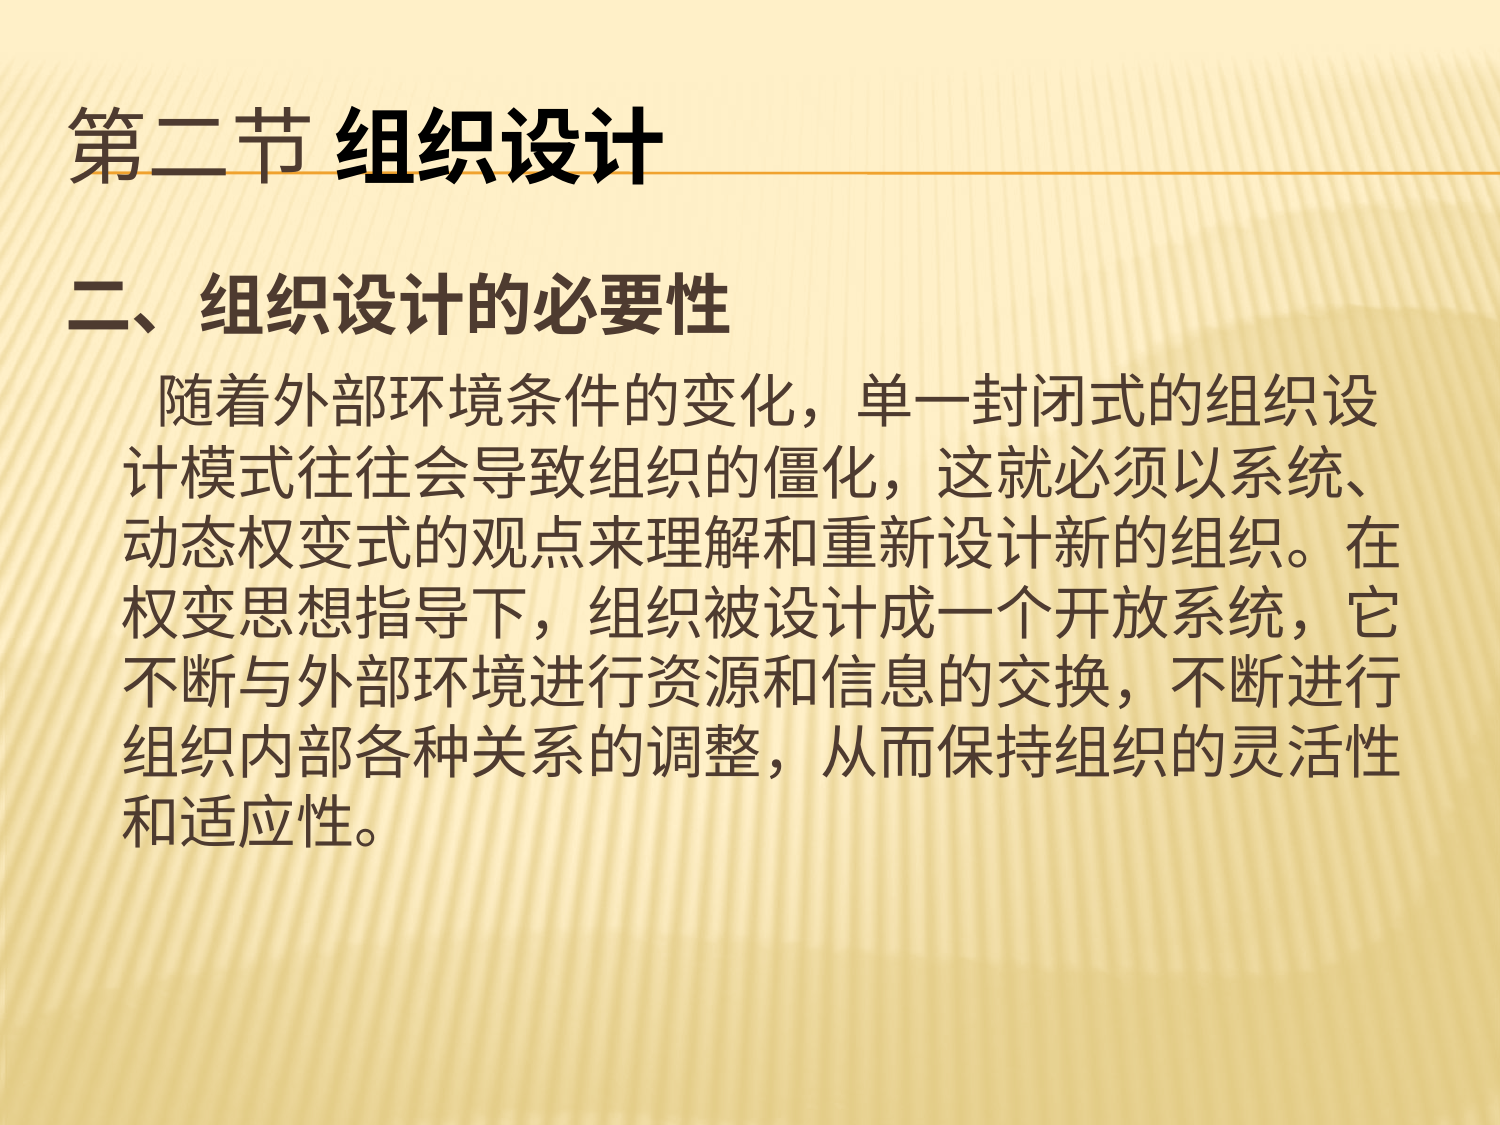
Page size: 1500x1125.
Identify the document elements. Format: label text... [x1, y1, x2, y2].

title 第二节 组织设计 [50, 75, 1475, 213]
list 二、组织设计的必要性 随着外部环境条件的变化，单一封闭式的组织设计模式往往会导致组织的僵化，这就必须以系统、动态权变式的观点来理解和重新设计新的组织。在权变思想指导下，组织被设计成一个开放系统，它不断与外部环境进行资源和信息的交换，不断进行组织内部各种关系的调整，从而保持组织的灵活性和适应性。 [49, 254, 1443, 998]
